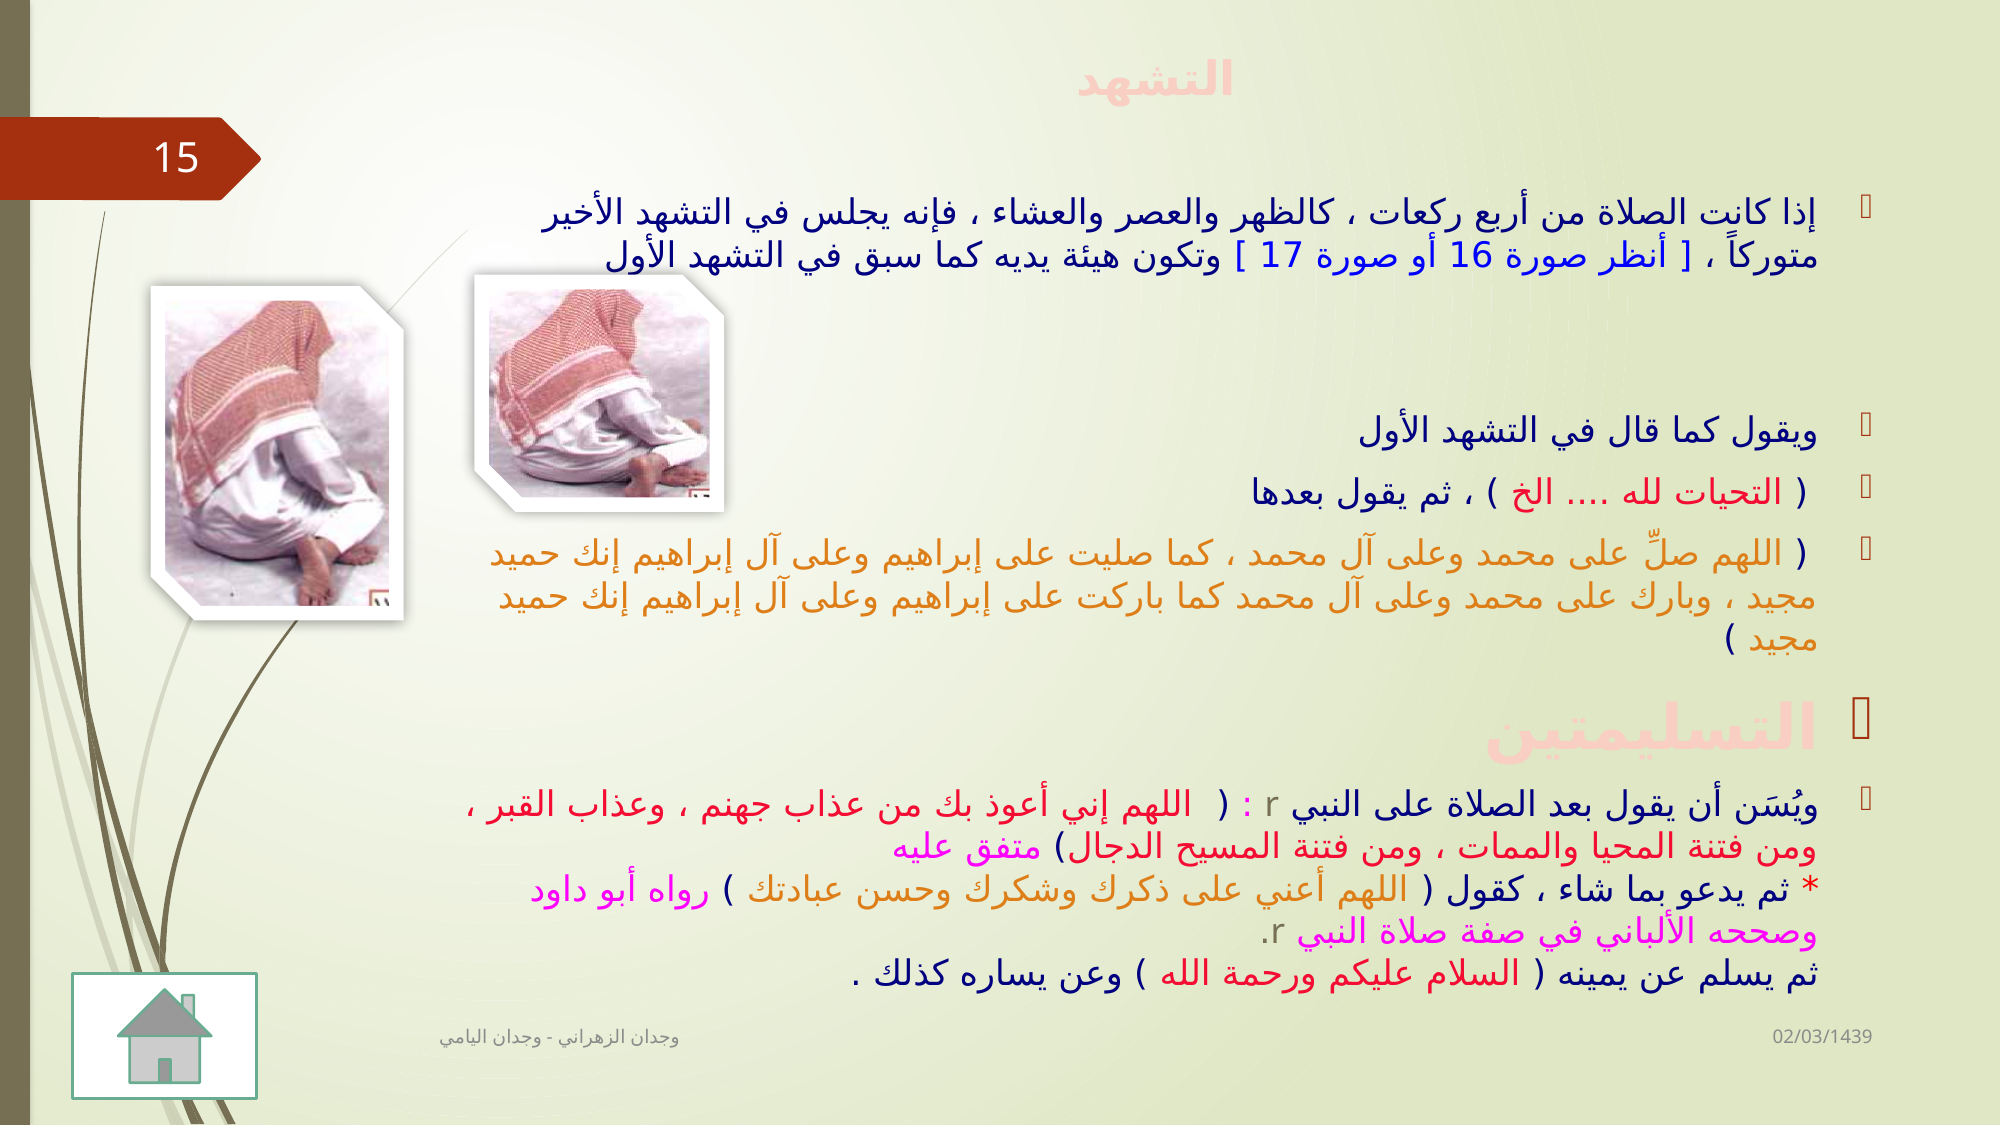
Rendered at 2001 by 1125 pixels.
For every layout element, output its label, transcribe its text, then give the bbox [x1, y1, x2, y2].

footer وجدان الزهراني - وجدان اليامي [424, 1006, 1675, 1067]
picture [157, 293, 397, 614]
picture [481, 281, 718, 505]
title التشهد [425, 40, 1888, 182]
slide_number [1699, 1005, 1888, 1067]
text_box [71, 972, 258, 1100]
list إذا كانت الصلاة من أربع ركعات ، كالظهر والعصر والعشاء ، فإنه يجلس في التشهد الأخير متوركاً ، [ أنظر صورة 16 أو صورة 17 ] وتكون هيئة يديه كما سبق في التشهد الأول ويقول كما قال في التشهد الأول ( التحيات لله .... الخ ) ، ثم يقول بعدها ( اللهم صلِّ على محمد وعلى آل محمد ، كما صليت على إبراهيم وعلى آل إبراهيم إنك حميد مجيد ، وبارك على محمد وعلى آل محمد كما باركت على إبراهيم وعلى آل إبراهيم إنك حميد مجيد ) التسليمتين ويُسَن أن يقول بعد الصلاة على النبي r : ( اللهم إني أعوذ بك من عذاب جهنم ، وعذاب القبر ، ومن فتنة المحيا والممات ، ومن فتنة المسيح الدجال) متفق عليه * ثم يدعو بما شاء ، كقول ( اللهم أعني على ذكرك وشكرك وحسن عبادتك ) رواه أبو داود وصححه الألباني في صفة صلاة النبي r. ثم يسلم عن يمينه ( السلام عليكم ورحمة الله ) وعن يساره كذلك . [424, 182, 1888, 1006]
slide_number 15 [87, 129, 216, 190]
